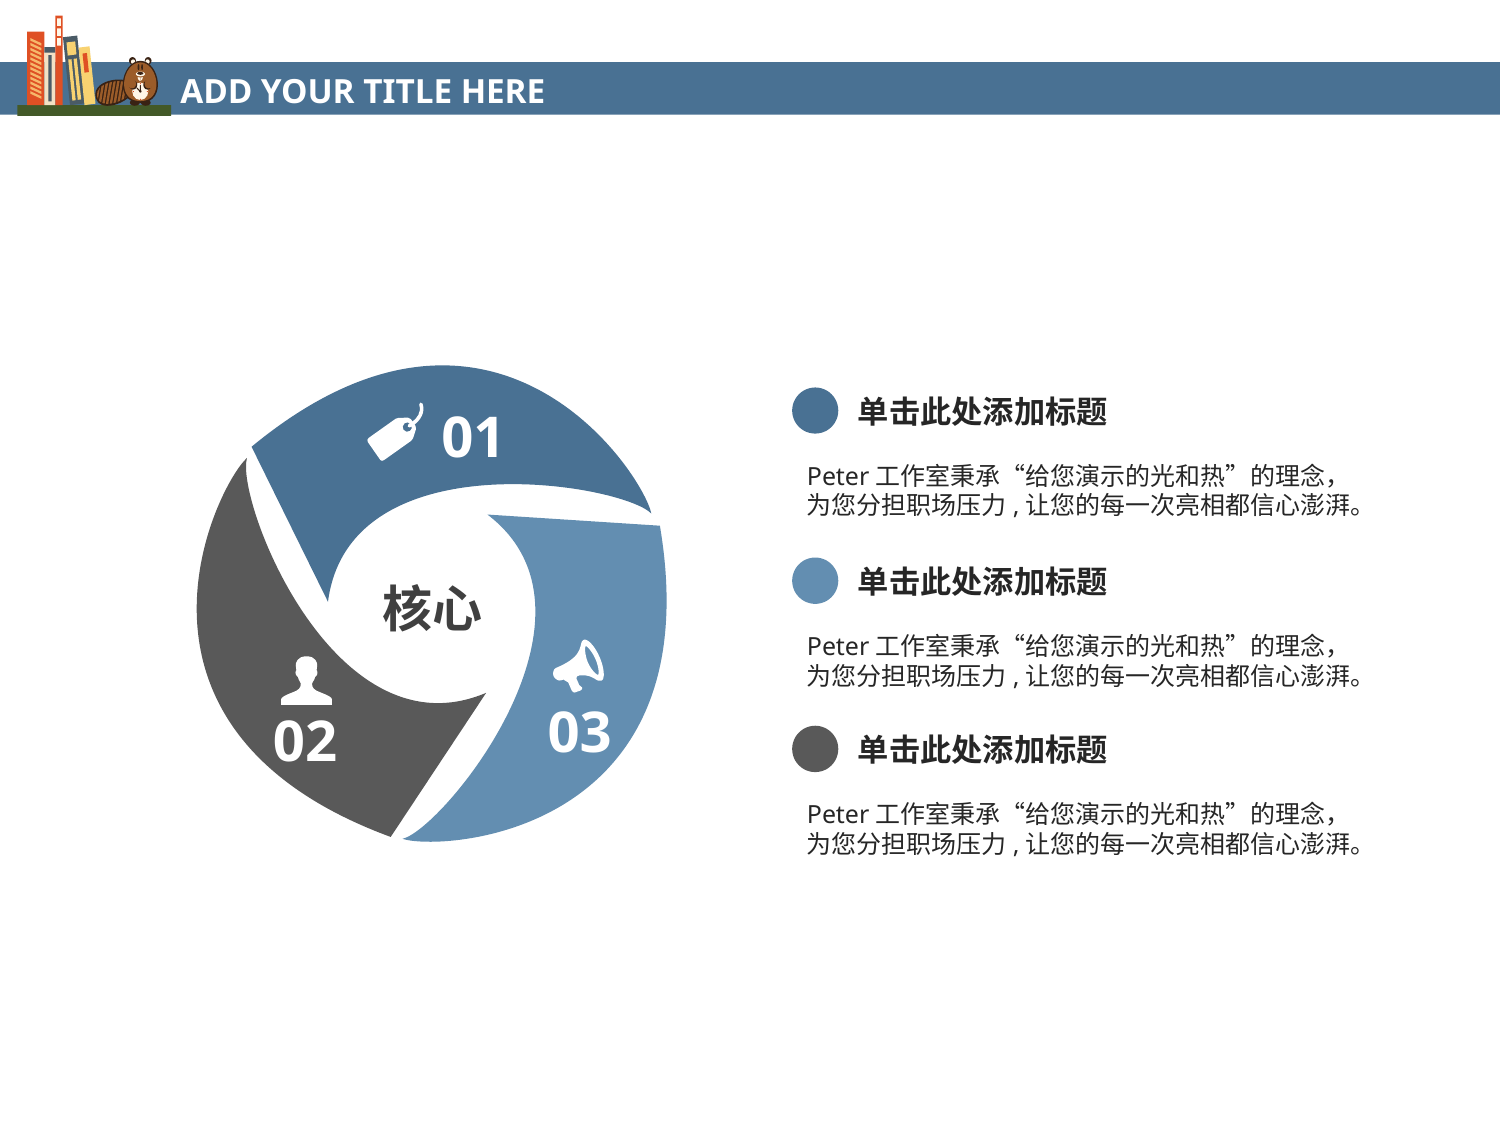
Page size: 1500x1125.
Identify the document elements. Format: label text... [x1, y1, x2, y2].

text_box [17, 15, 172, 117]
text_box Peter工作室秉承“给您演示的光和热”的理念，为您分担职场压力,让您的每一次亮相都信心澎湃。 [792, 452, 1372, 528]
text_box Peter工作室秉承“给您演示的光和热”的理念，为您分担职场压力,让您的每一次亮相都信心澎湃。 [792, 622, 1372, 698]
text_box [0, 61, 17, 116]
text_box [791, 386, 840, 435]
text_box Peter工作室秉承“给您演示的光和热”的理念，为您分担职场压力,让您的每一次亮相都信心澎湃。 [792, 791, 1372, 866]
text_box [203, 365, 652, 881]
text_box 单击此处添加标题 [843, 555, 1144, 608]
text_box ADD YOUR TITLE HERE [165, 63, 645, 118]
text_box 单击此处添加标题 [843, 723, 1144, 776]
text_box [791, 724, 840, 774]
text_box [172, 61, 1500, 116]
text_box 单击此处添加标题 [843, 384, 1144, 438]
text_box [791, 556, 840, 605]
